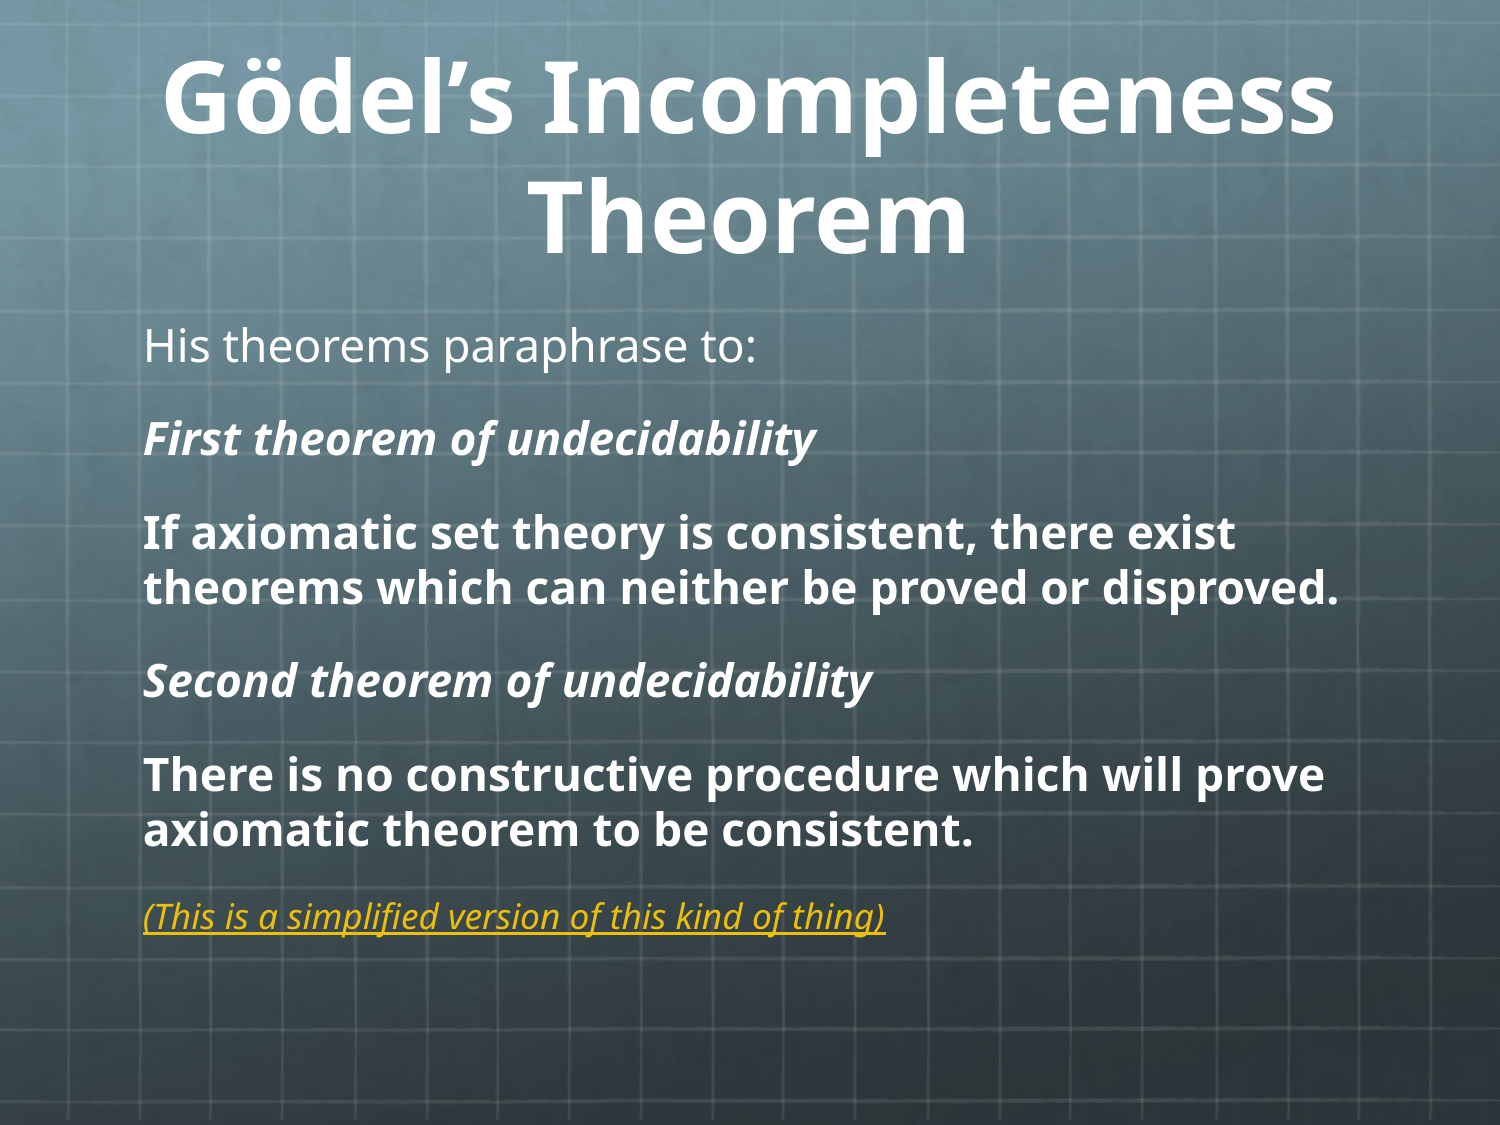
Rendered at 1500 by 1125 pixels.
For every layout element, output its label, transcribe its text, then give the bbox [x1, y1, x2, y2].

title Gödel’s Incompleteness Theorem [127, 17, 1372, 289]
list His theorems paraphrase to: First theorem of undecidability If axiomatic set theory is consistent, there exist theorems which can neither be proved or disproved. Second theorem of undecidability There is no constructive procedure which will prove axiomatic theorem to be consistent. (This is a simplified version of this kind of thing) [127, 308, 1372, 958]
picture [0, 0, 1500, 1125]
